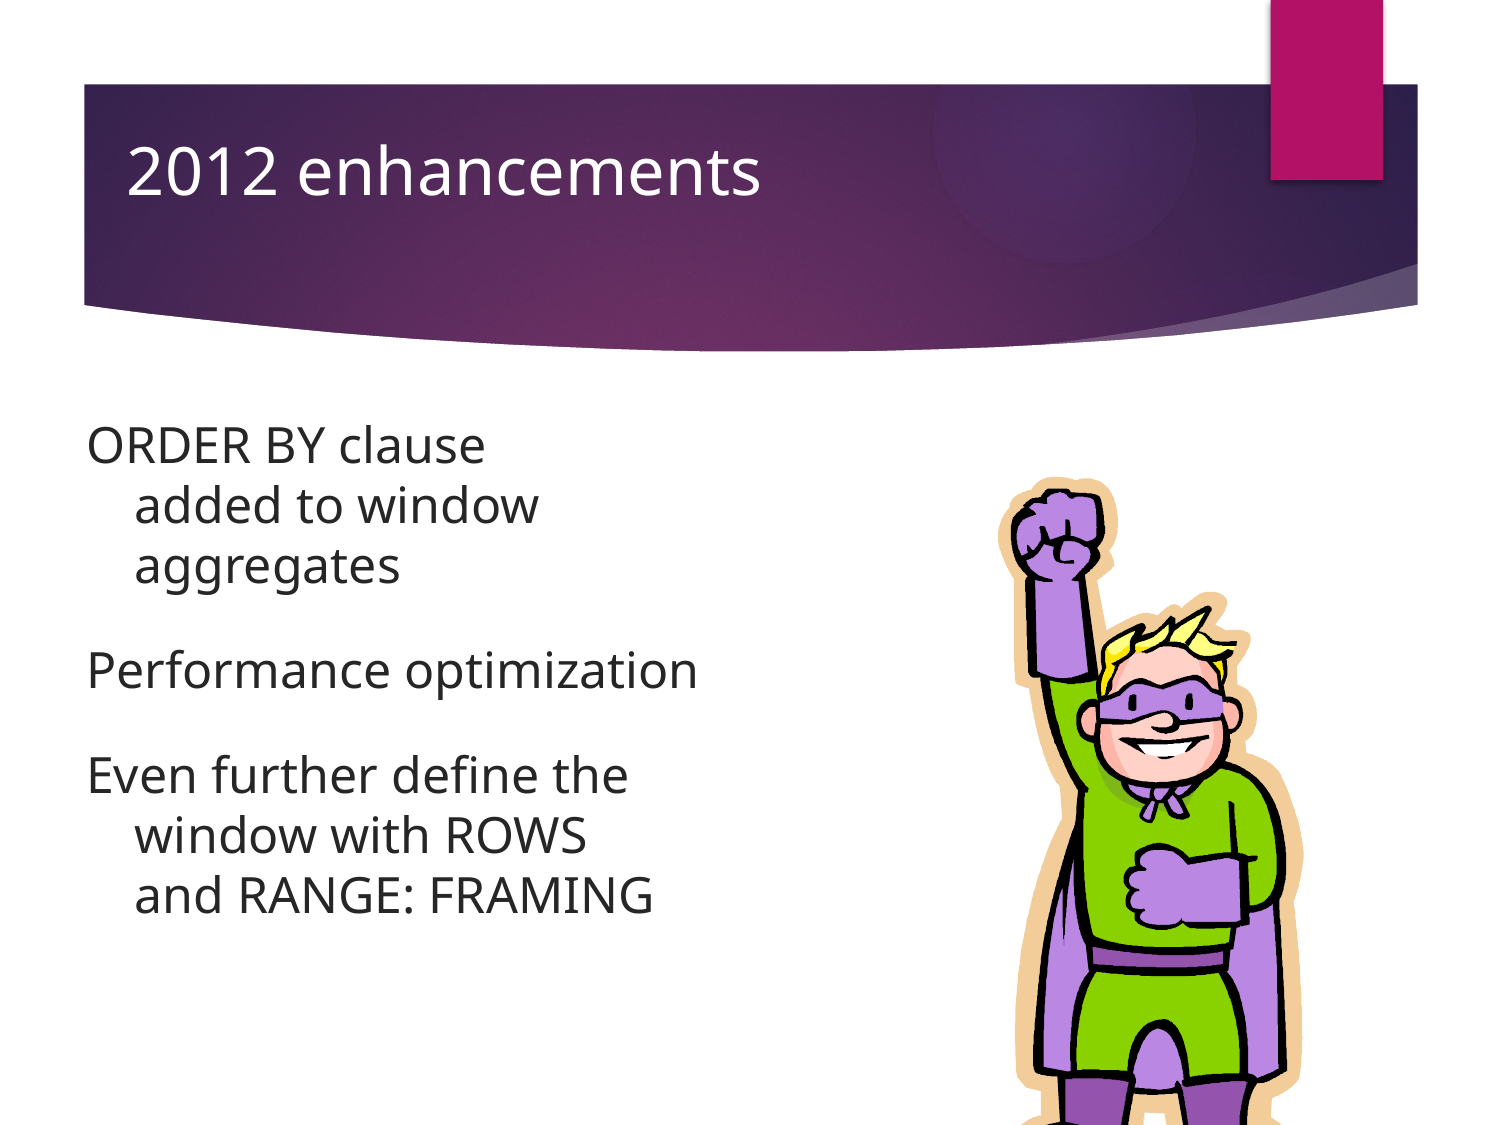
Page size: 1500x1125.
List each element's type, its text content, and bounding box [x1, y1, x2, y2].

list ORDER BY clause added to window aggregates Performance optimization Even further define the window with ROWS and RANGE: FRAMING [71, 406, 1422, 1125]
title 2012 enhancements [111, 112, 1462, 226]
picture [997, 469, 1315, 1125]
